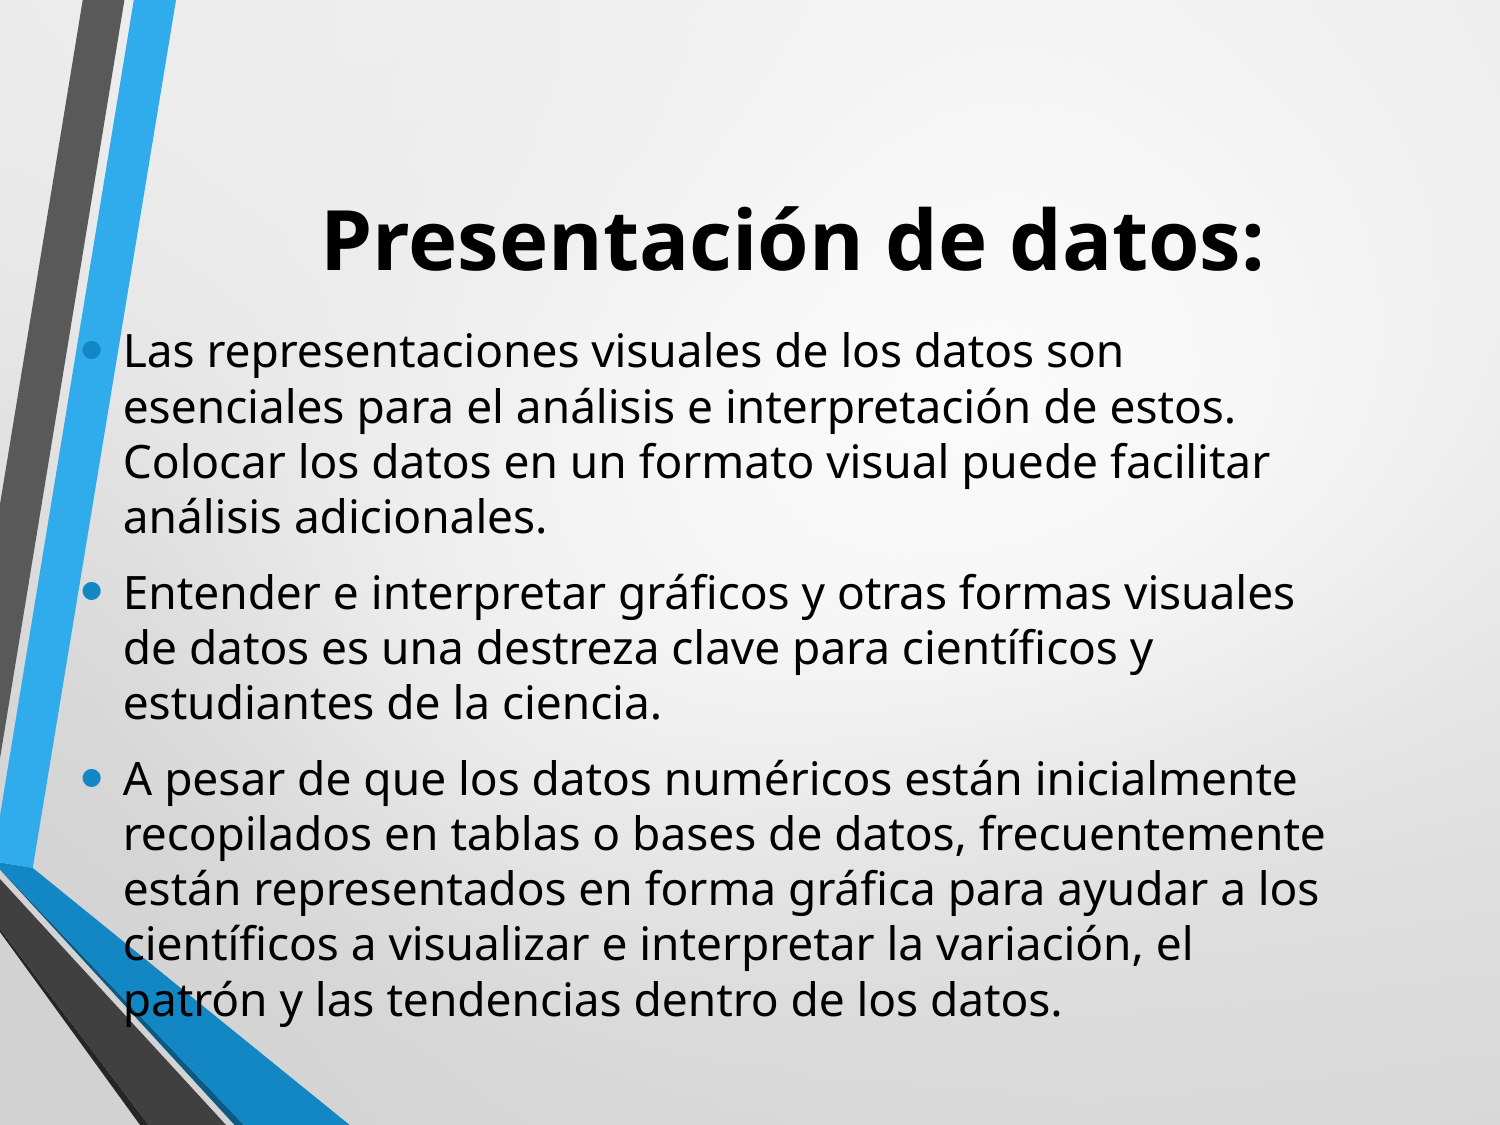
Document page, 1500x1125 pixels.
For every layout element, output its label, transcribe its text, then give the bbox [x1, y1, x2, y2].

title Presentación de datos: [161, 75, 1425, 400]
list Las representaciones visuales de los datos son esenciales para el análisis e interpretación de estos. Colocar los datos en un formato visual puede facilitar análisis adicionales. Entender e interpretar gráficos y otras formas visuales de datos es una destreza clave para científicos y estudiantes de la ciencia. A pesar de que los datos numéricos están inicialmente recopilados en tablas o bases de datos, frecuentemente están representados en forma gráfica para ayudar a los científicos a visualizar e interpretar la variación, el patrón y las tendencias dentro de los datos. [64, 314, 1351, 1089]
